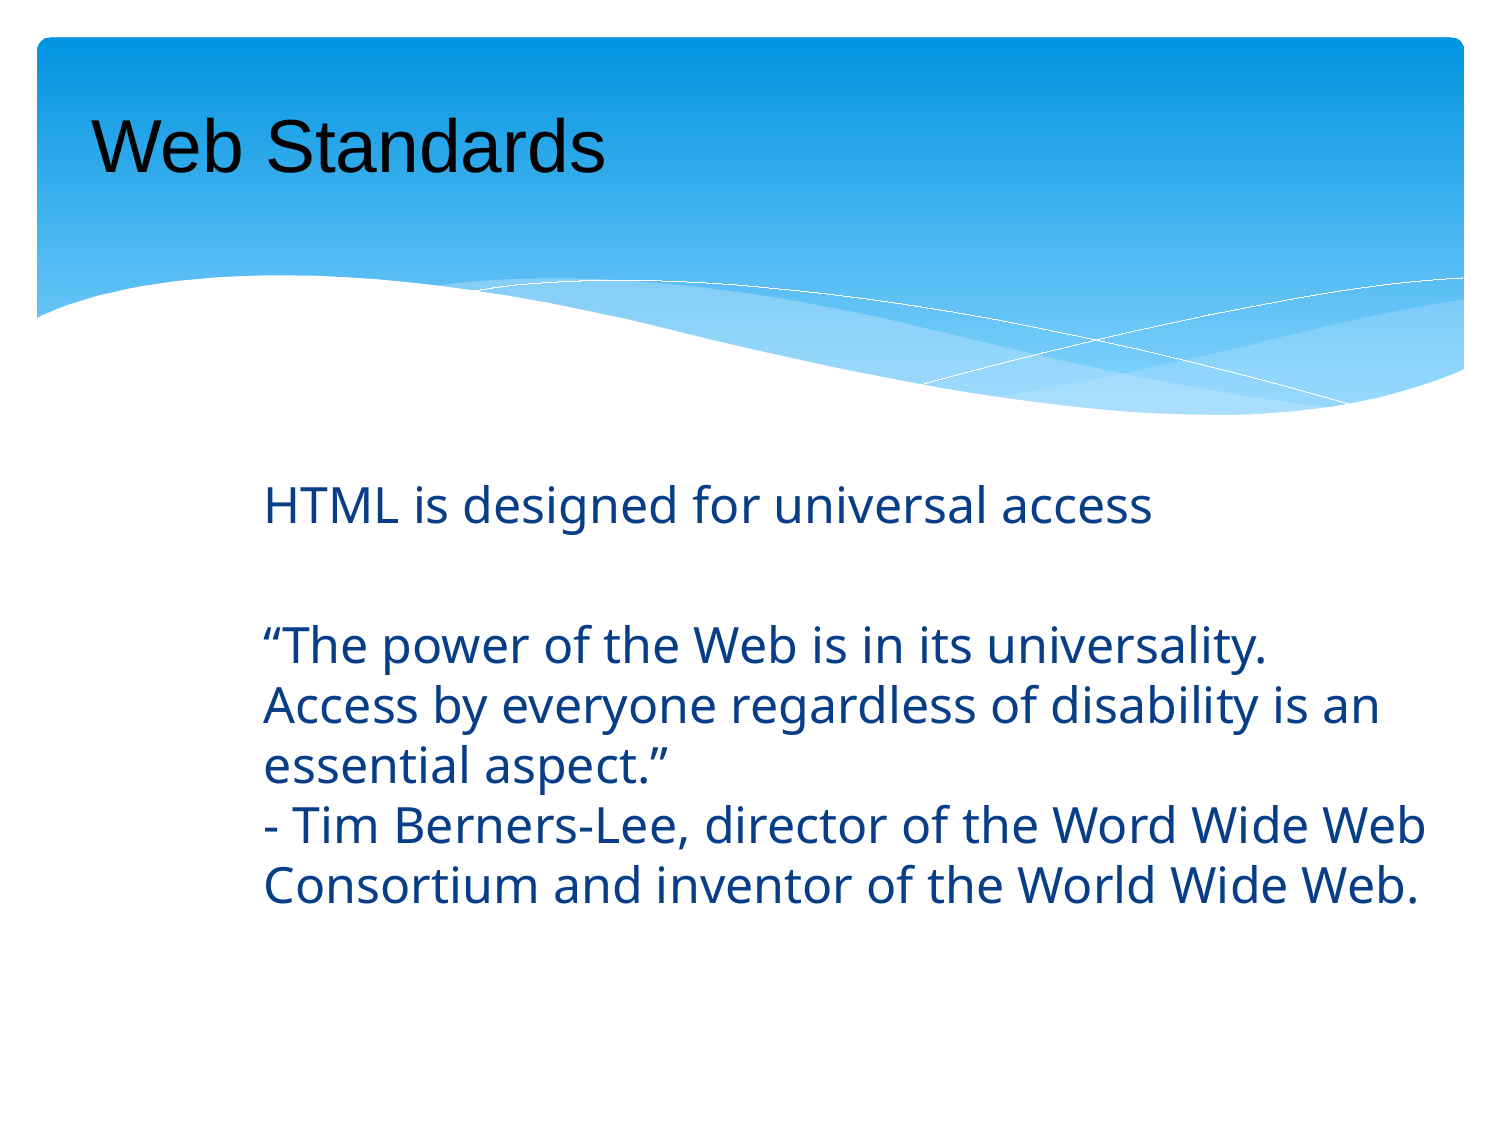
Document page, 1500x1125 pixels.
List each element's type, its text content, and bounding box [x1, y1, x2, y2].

text_box Web Standards [76, 89, 750, 195]
list HTML is designed for universal access “The power of the Web is in its universality. Access by everyone regardless of disability is an essential aspect.” - Tim Berners-Lee, director of the Word Wide Web Consortium and inventor of the World Wide Web. [235, 326, 1466, 1025]
